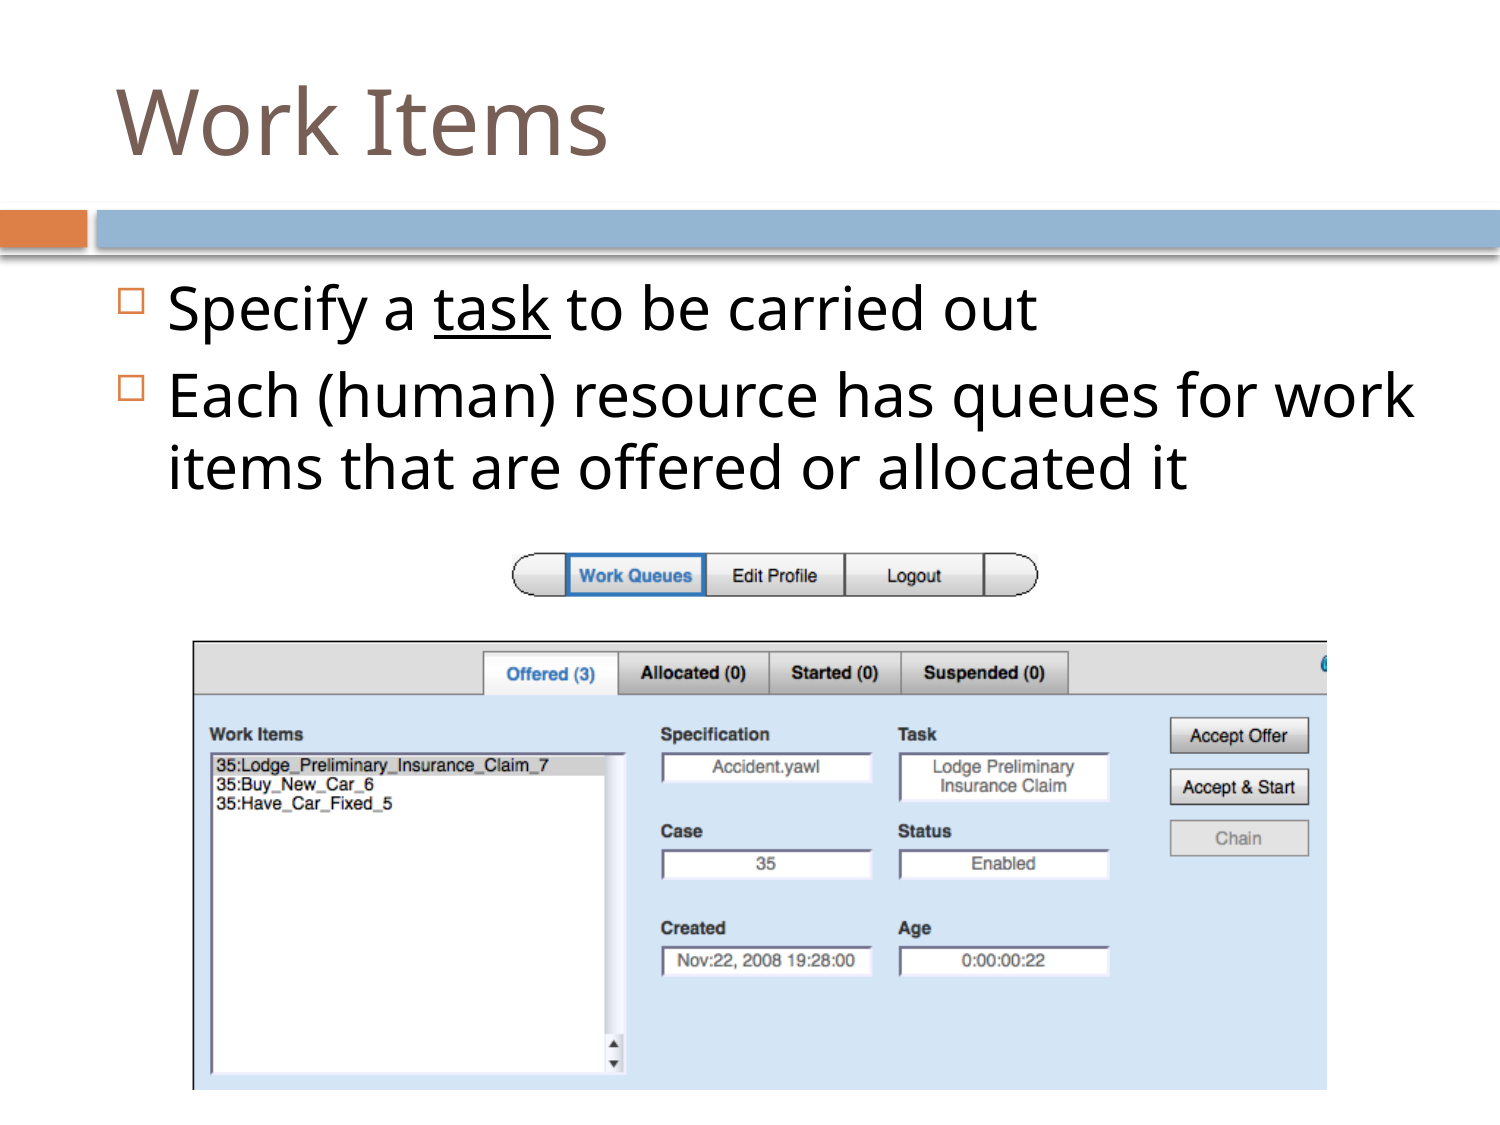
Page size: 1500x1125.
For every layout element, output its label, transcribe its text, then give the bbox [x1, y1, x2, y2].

title Work Items [100, 37, 1438, 200]
list Specify a task to be carried out Each (human) resource has queues for work items that are offered or allocated it [100, 262, 1438, 512]
picture [187, 550, 1327, 1090]
